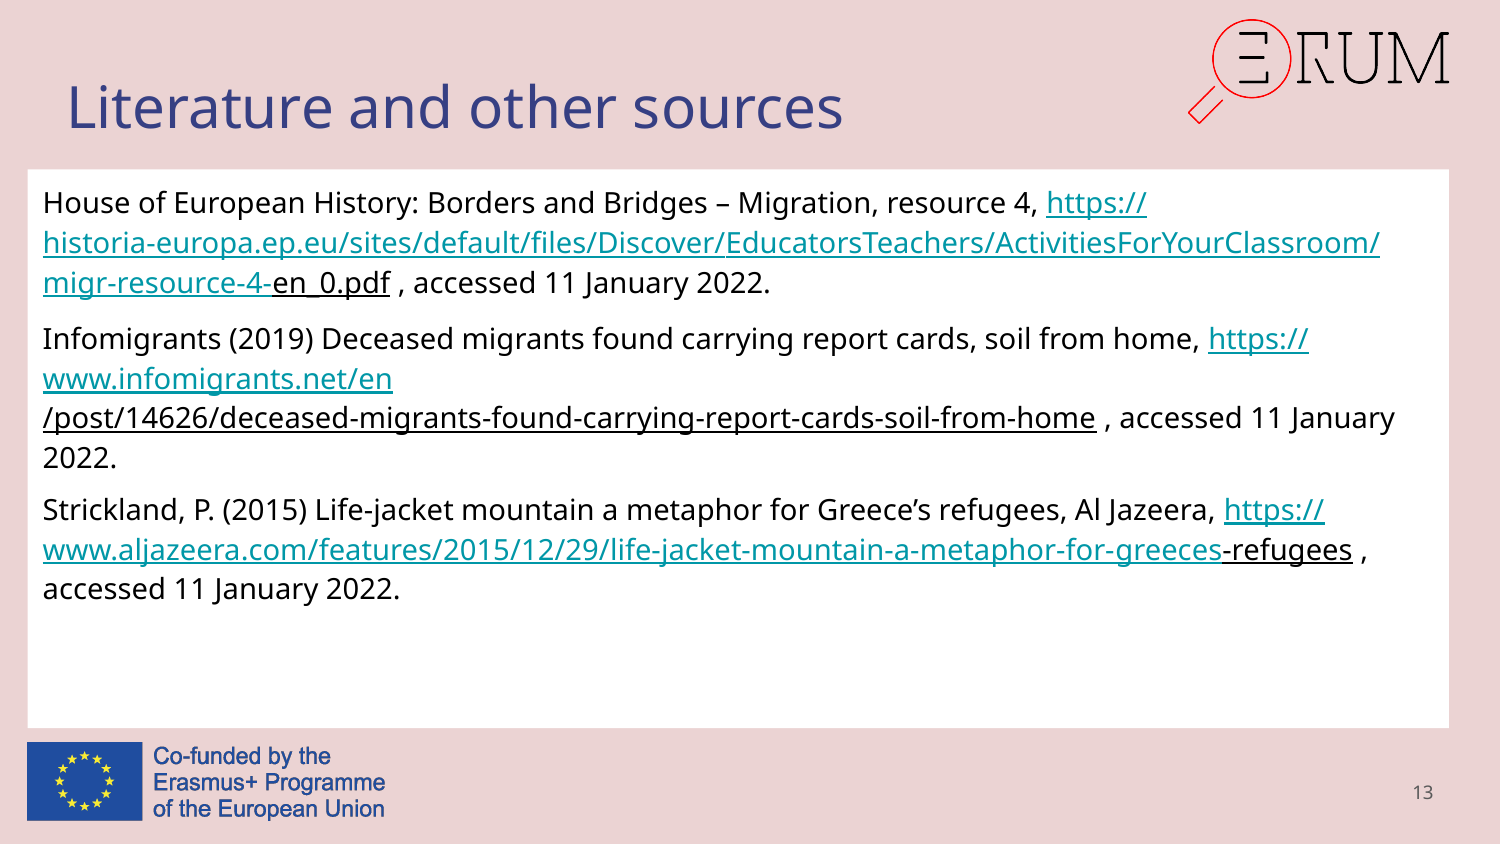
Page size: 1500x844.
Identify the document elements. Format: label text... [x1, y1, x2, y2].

picture [27, 742, 385, 821]
list House of European History: Borders and Bridges – Migration, resource 4, https://historia-europa.ep.eu/sites/default/files/Discover/EducatorsTeachers/ActivitiesForYourClassroom/migr-resource-4-en_0.pdf , accessed 11 January 2022. Infomigrants (2019) Deceased migrants found carrying report cards, soil from home, https://www.infomigrants.net/en/post/14626/deceased-migrants-found-carrying-report-cards-soil-from-home , accessed 11 January 2022. Strickland, P. (2015) Life-jacket mountain a metaphor for Greece’s refugees, Al Jazeera, https://www.aljazeera.com/features/2015/12/29/life-jacket-mountain-a-metaphor-for-greeces-refugees , accessed 11 January 2022. [27, 169, 1449, 729]
picture [1136, 0, 1500, 137]
title Literature and other sources [51, 55, 1168, 150]
slide_number 13 [1358, 761, 1449, 826]
